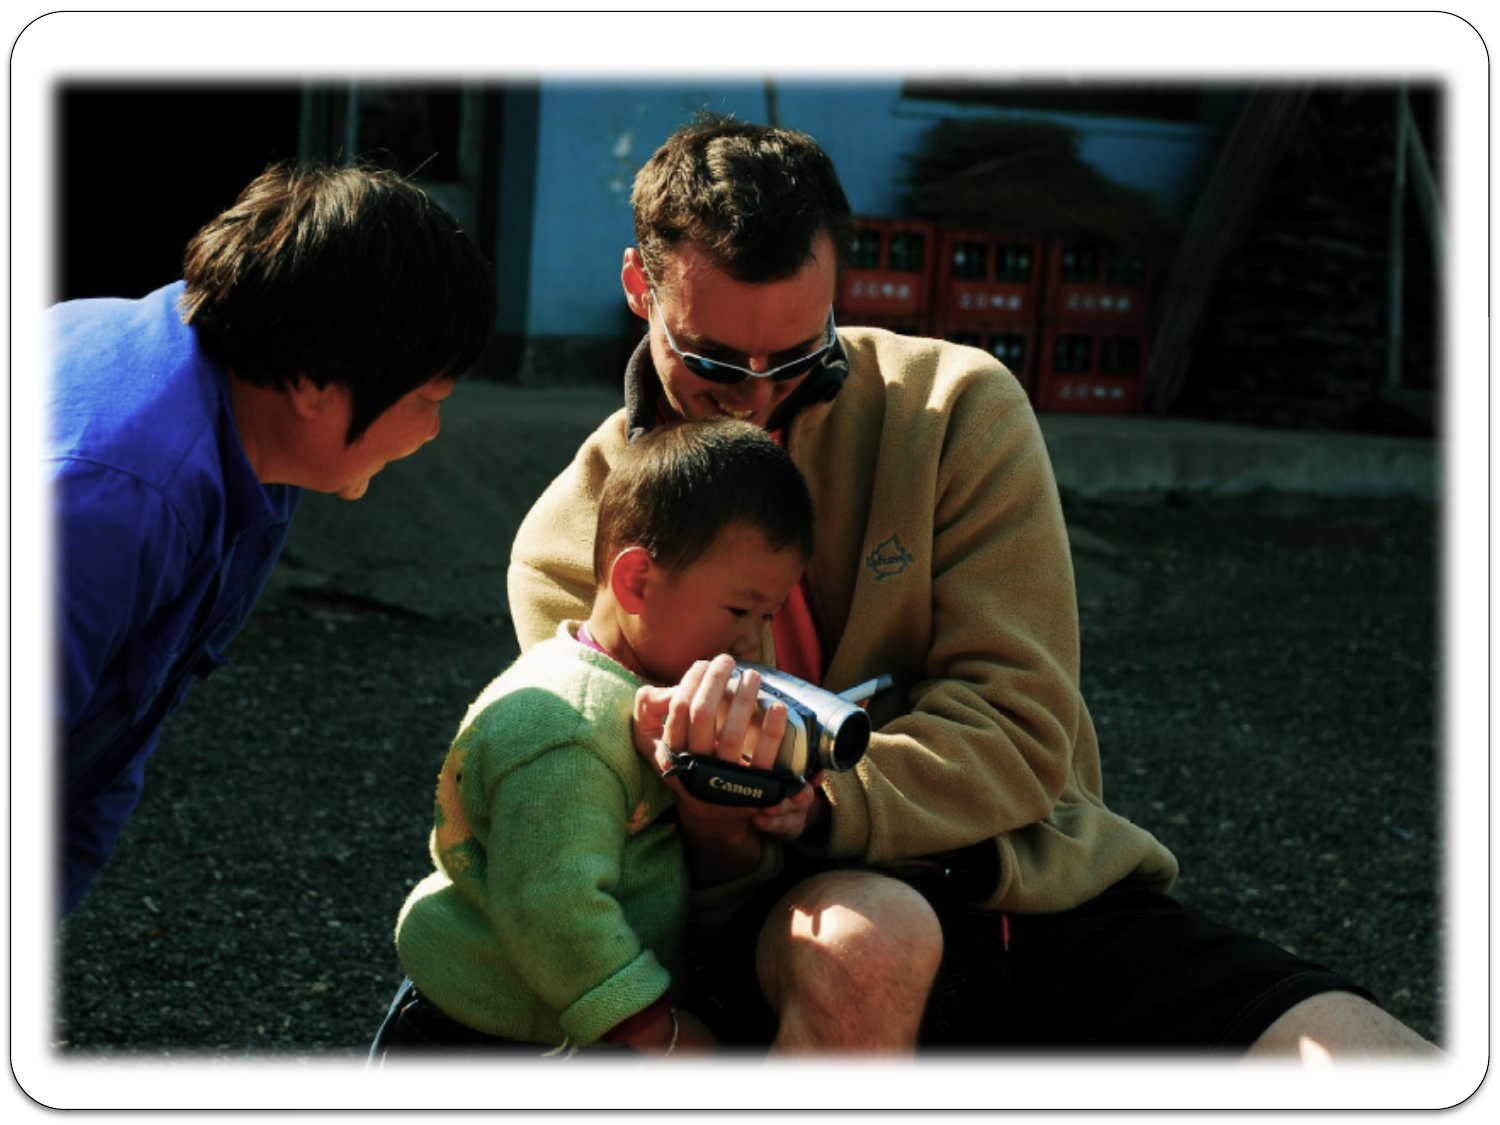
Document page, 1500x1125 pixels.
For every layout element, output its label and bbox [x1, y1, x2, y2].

picture [37, 62, 1463, 1076]
